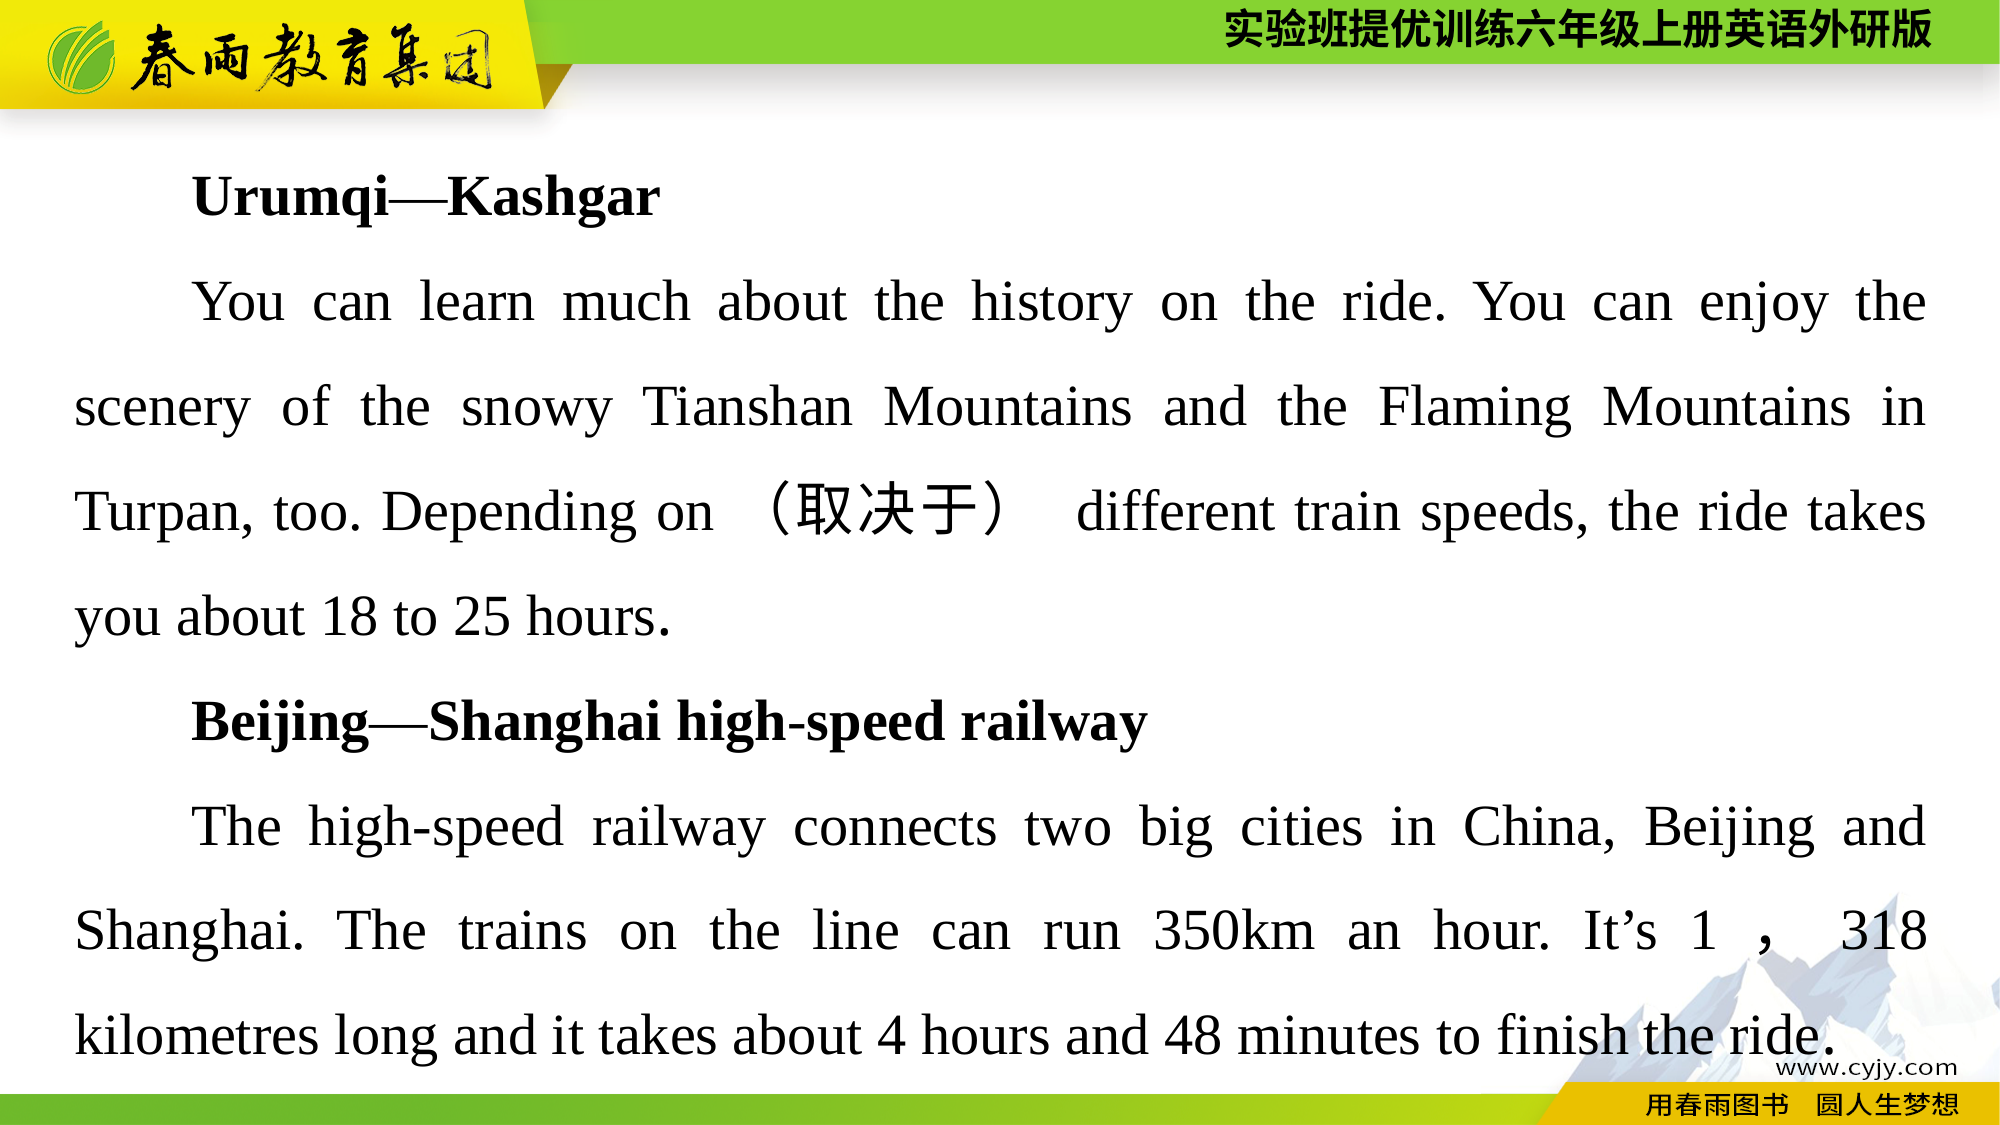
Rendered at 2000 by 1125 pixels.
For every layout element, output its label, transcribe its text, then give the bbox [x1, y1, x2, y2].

list Urumqi—Kashgar You can learn much about the history on the ride. You can enjoy the scenery of the snowy Tianshan Mountains and the Flaming Mountains in Turpan, too. Depending on（取决于） different train speeds, the ride takes you about 18 to 25 hours. Beijing—Shanghai high-speed railway The high-speed railway connects two big cities in China, Beijing and Shanghai. The trains on the line can run 350km an hour. It’s 1，318 kilometres long and it takes about 4 hours and 48 minutes to finish the ride. [59, 114, 1944, 1084]
picture [0, 0, 2000, 1125]
